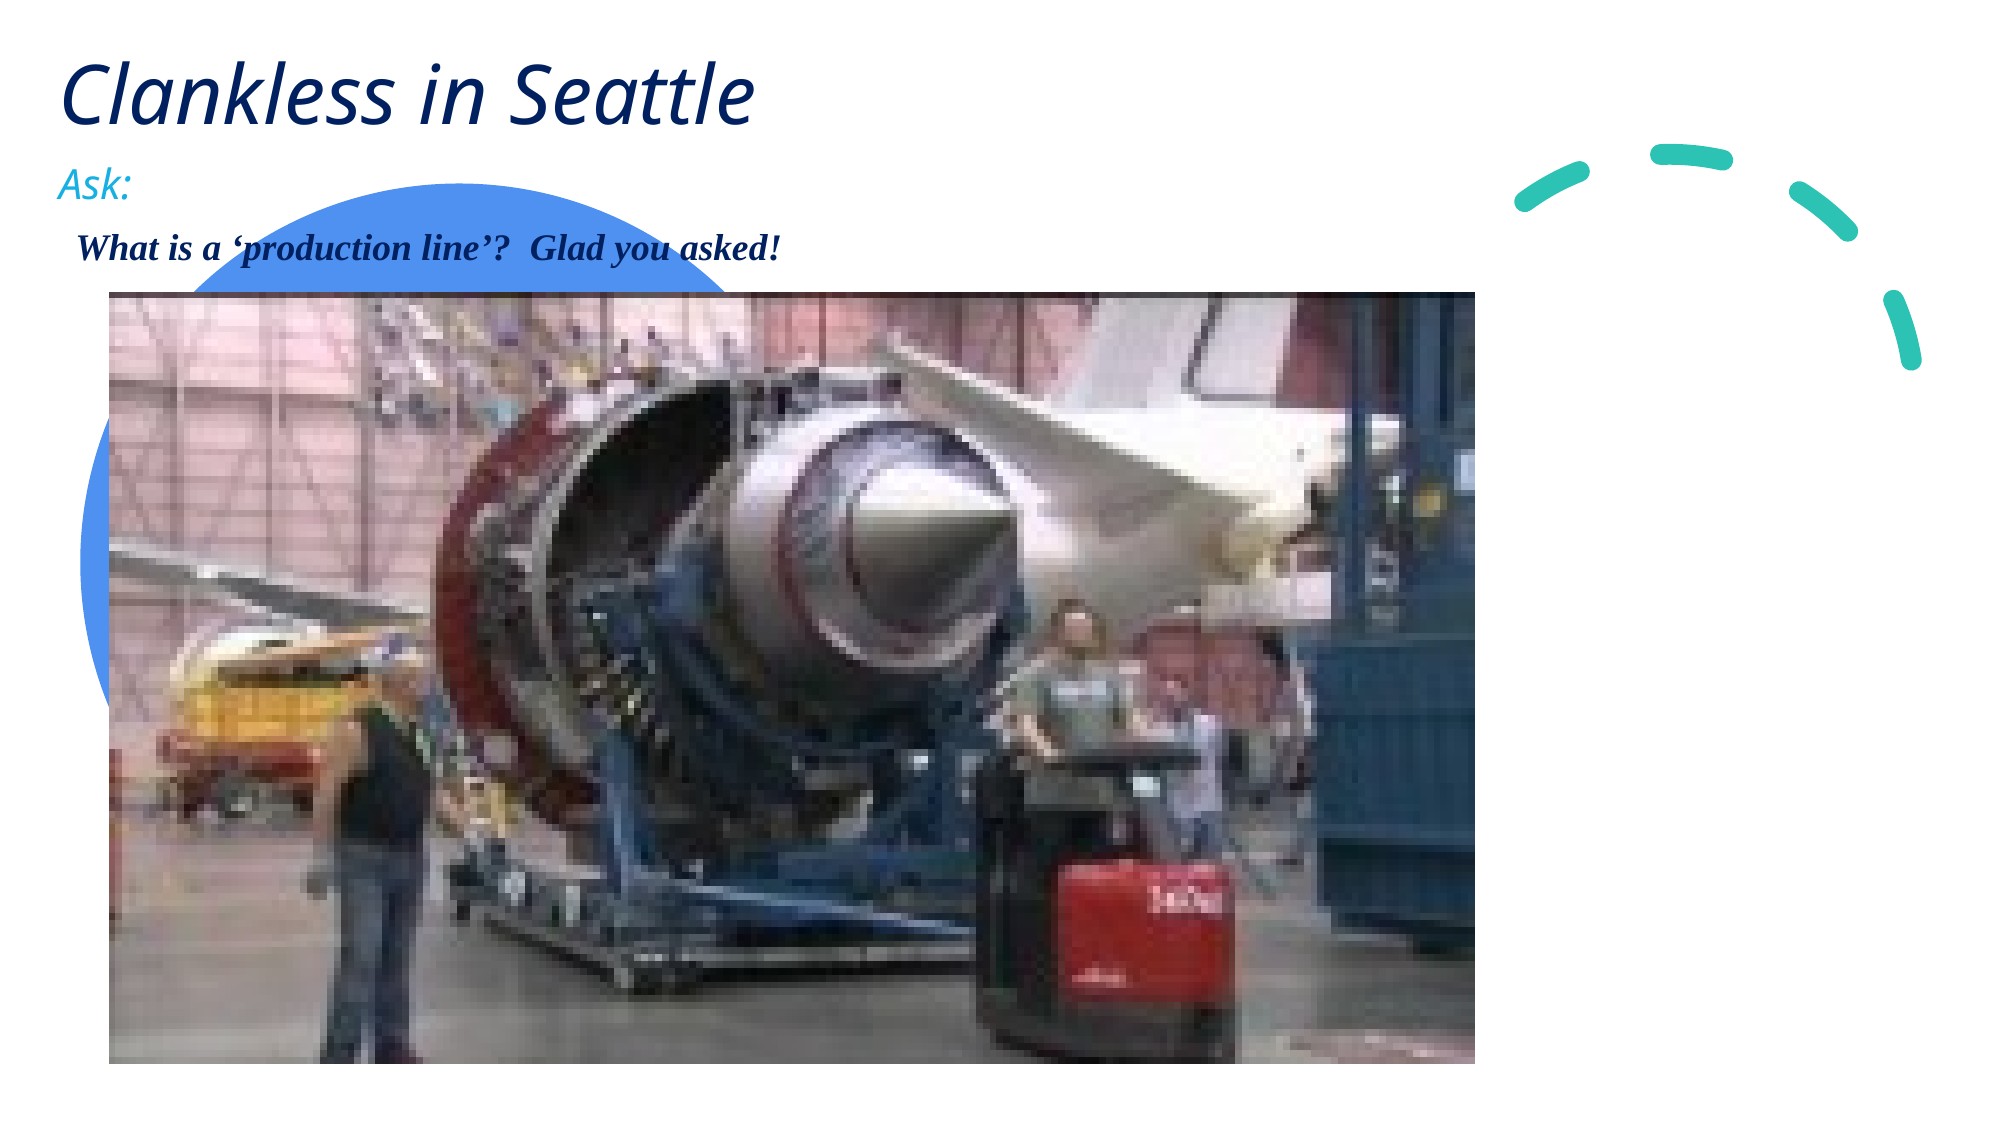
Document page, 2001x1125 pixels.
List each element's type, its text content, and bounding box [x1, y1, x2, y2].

text_box Ask: [43, 149, 189, 215]
title Clankless in Seattle [43, 34, 829, 150]
list What is a ‘production line’? Glad you asked! [60, 215, 1493, 1010]
picture [109, 292, 1475, 1064]
